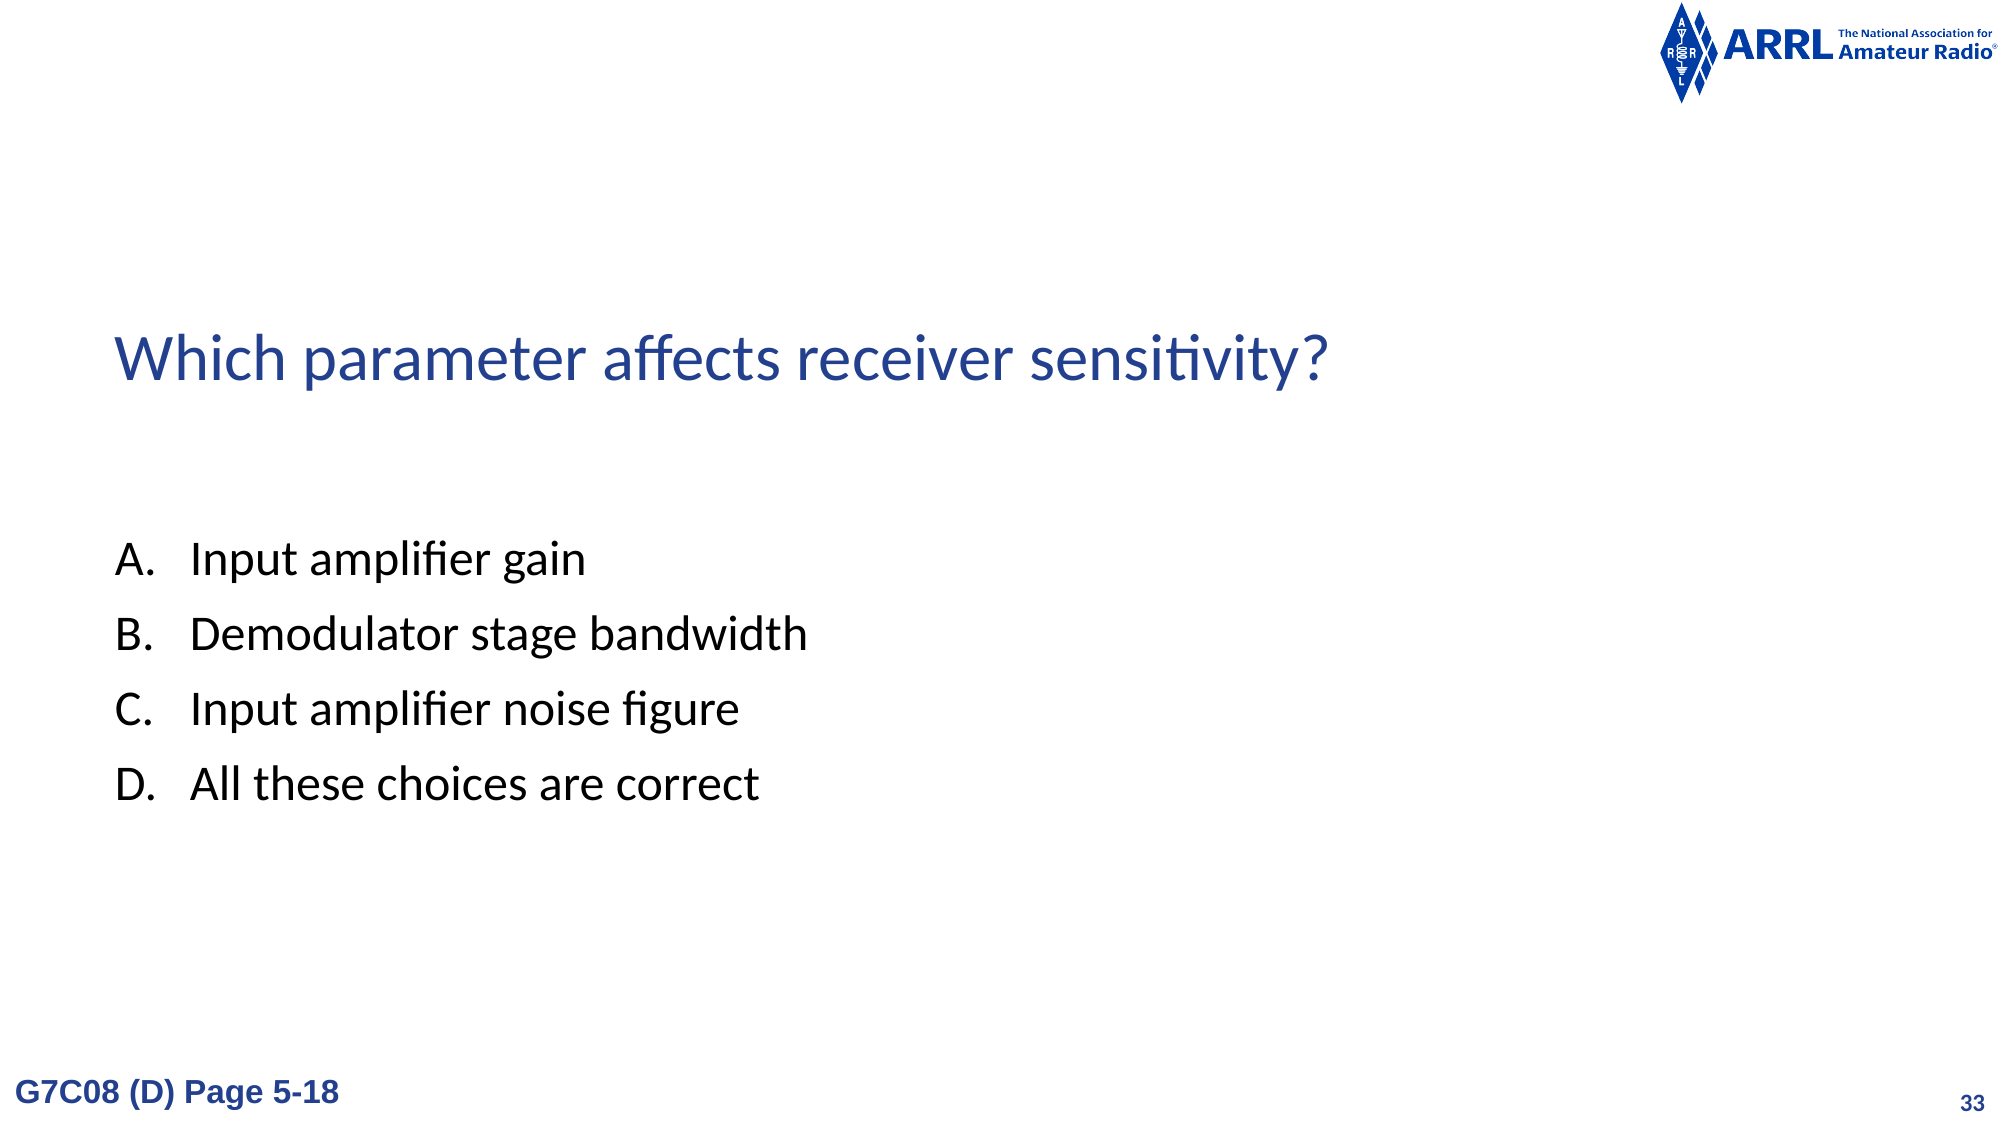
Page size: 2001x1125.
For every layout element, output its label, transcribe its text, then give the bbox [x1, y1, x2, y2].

title Which parameter affects receiver sensitivity? [99, 249, 1900, 468]
list Input amplifier gain Demodulator stage bandwidth Input amplifier noise figure All these choices are correct [99, 525, 1900, 1005]
picture [1658, 0, 1999, 106]
text_box 33 [1899, 1079, 2000, 1125]
text_box G7C08 (D) Page 5-18 [0, 1062, 1313, 1118]
